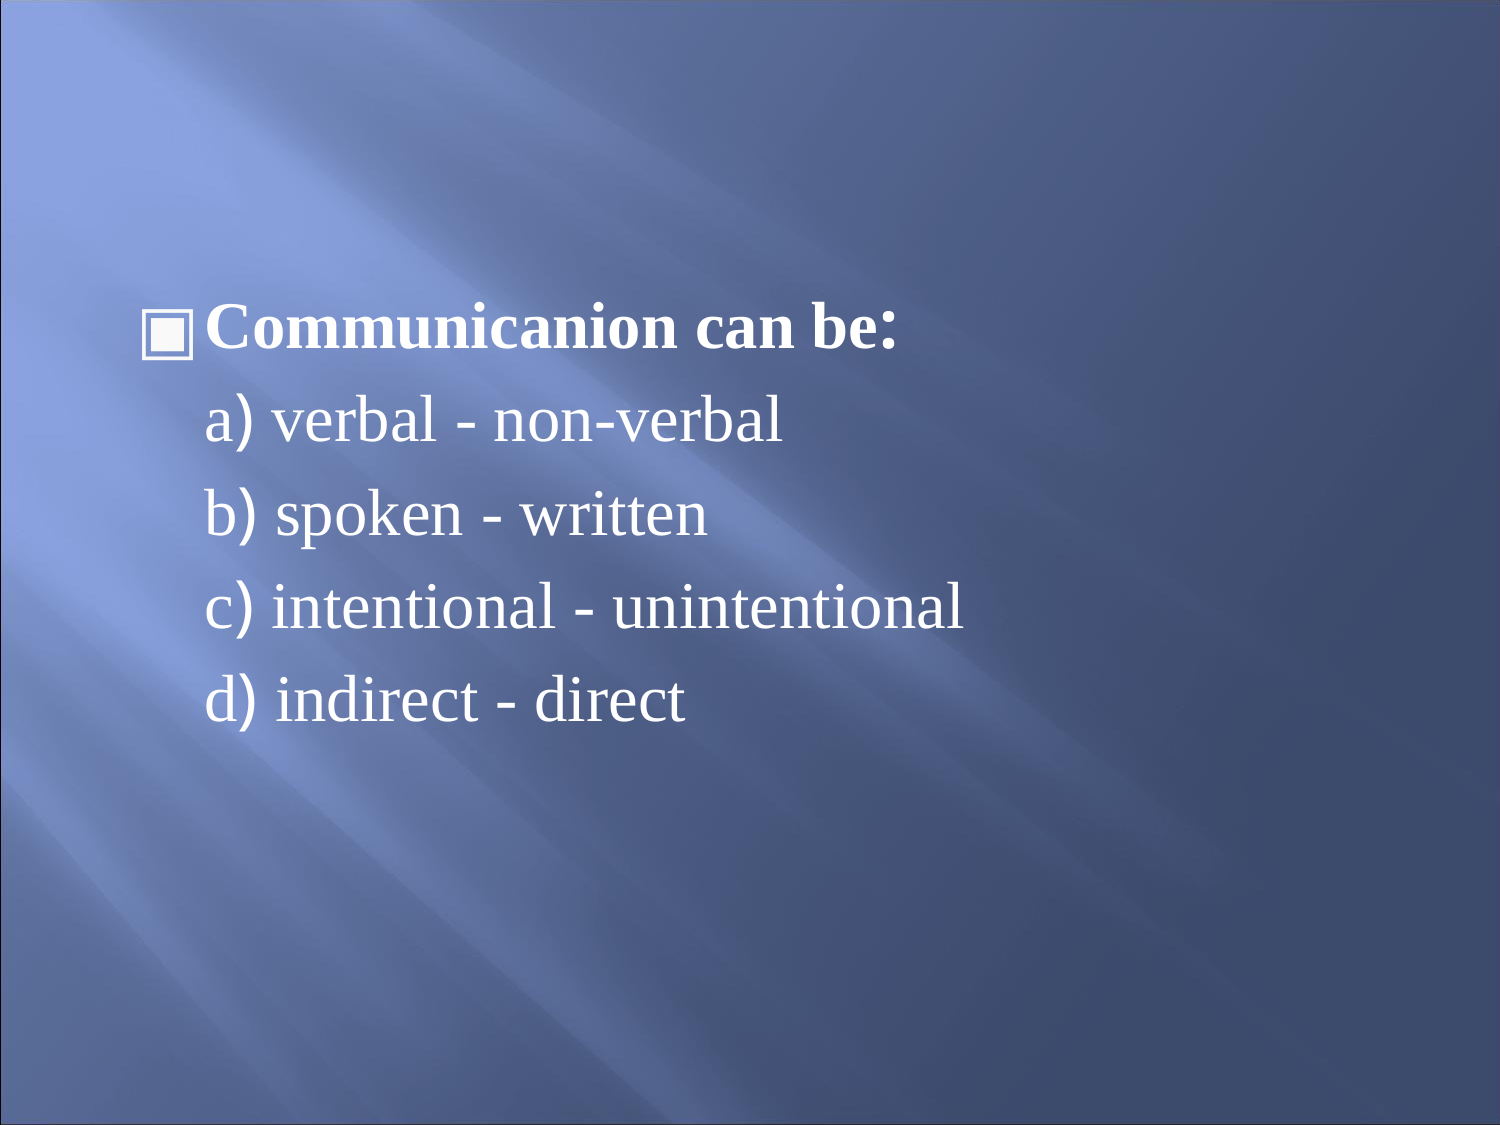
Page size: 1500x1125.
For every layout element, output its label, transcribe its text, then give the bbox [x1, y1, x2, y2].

list Communicanion can be: а) verbal - non-verbal b) spoken - written c) intentional - unintentional d) indirect - direct [99, 274, 1450, 1047]
picture [0, 0, 1500, 1125]
